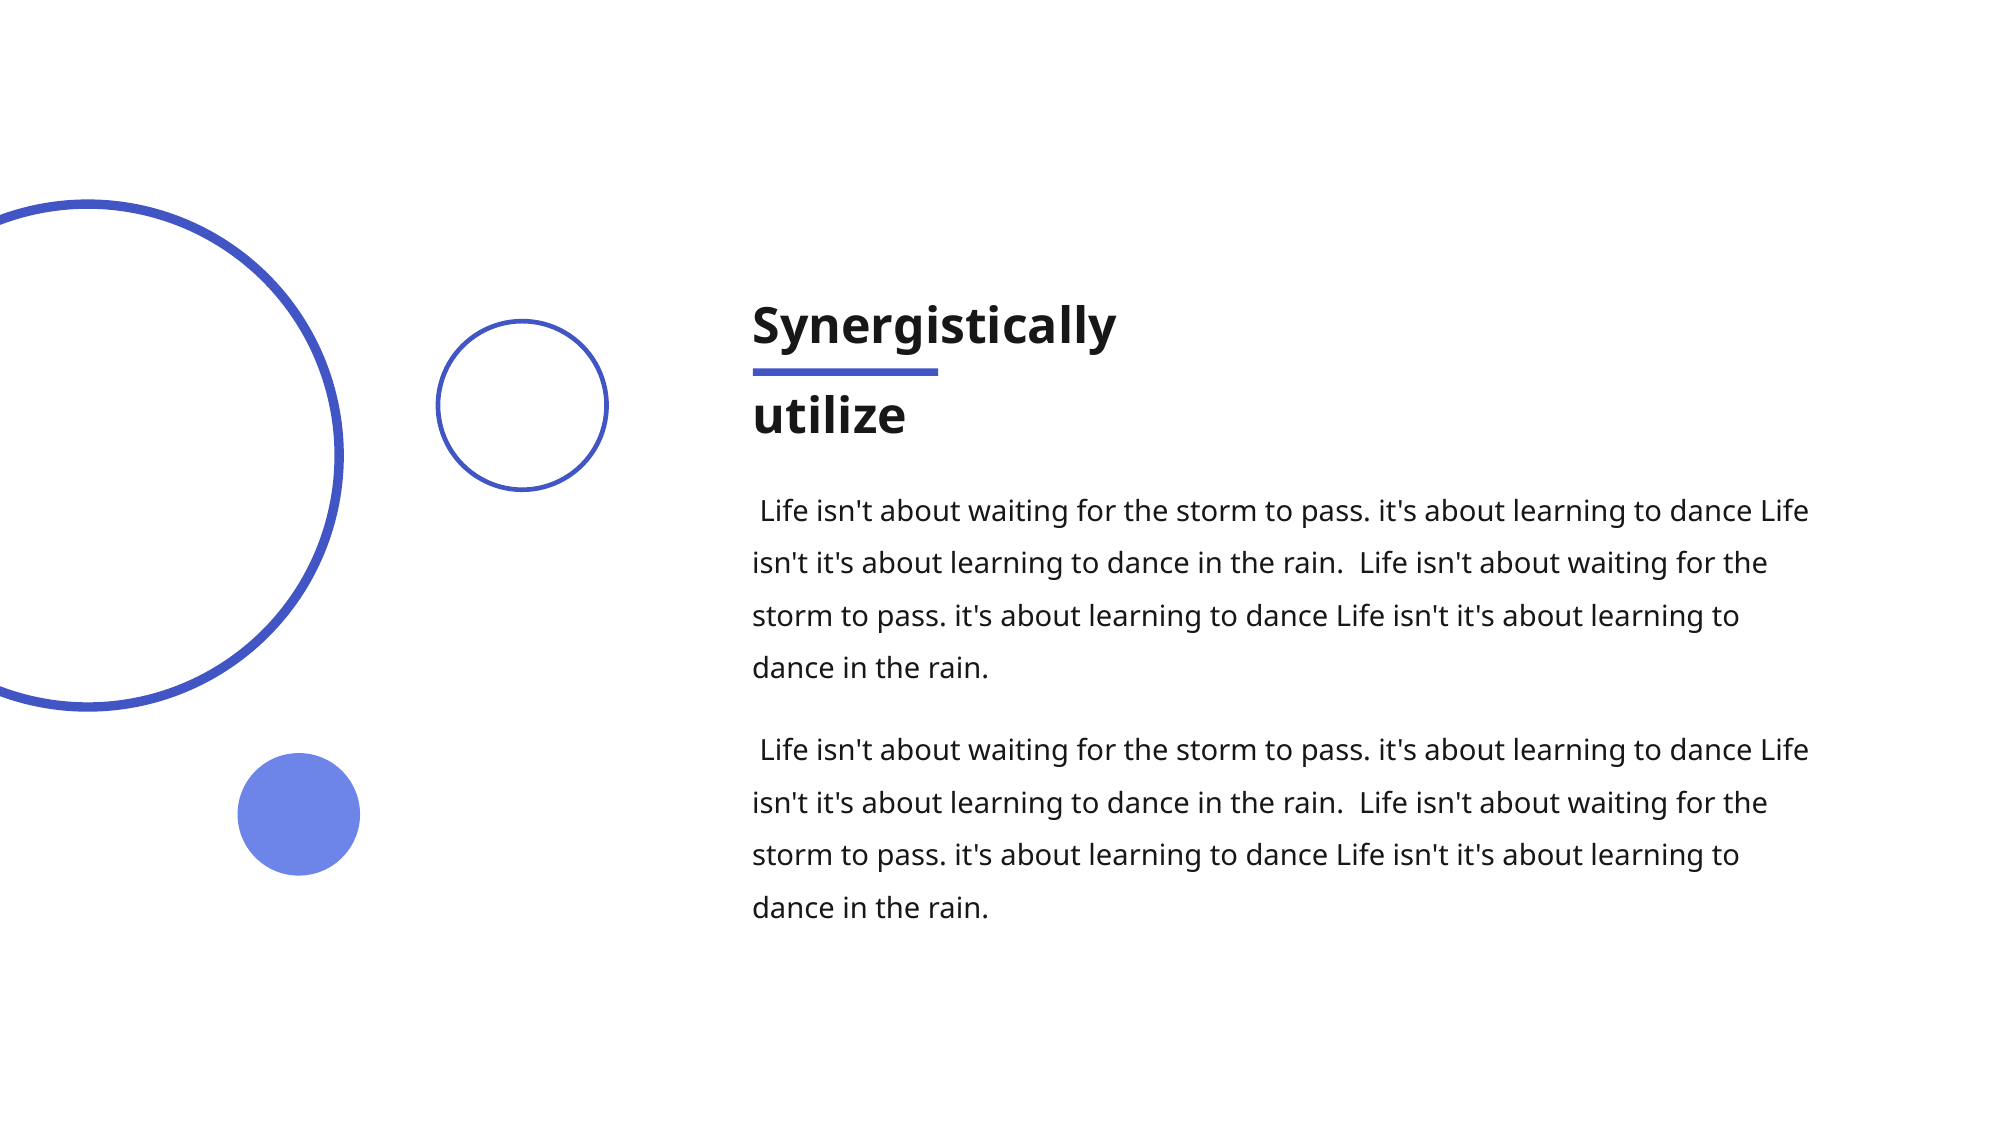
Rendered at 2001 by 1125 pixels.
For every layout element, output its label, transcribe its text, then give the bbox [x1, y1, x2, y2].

text_box Life isn't about waiting for the storm to pass. it's about learning to dance Life isn't it's about learning to dance in the rain. Life isn't about waiting for the storm to pass. it's about learning to dance Life isn't it's about learning to dance in the rain. [737, 467, 1843, 692]
text_box [436, 320, 608, 491]
text_box [752, 367, 939, 377]
text_box [0, 203, 341, 709]
text_box Life isn't about waiting for the storm to pass. it's about learning to dance Life isn't it's about learning to dance in the rain. Life isn't about waiting for the storm to pass. it's about learning to dance Life isn't it's about learning to dance in the rain. [737, 706, 1843, 932]
text_box Synergistically utilize [752, 263, 1248, 444]
text_box [236, 752, 362, 877]
